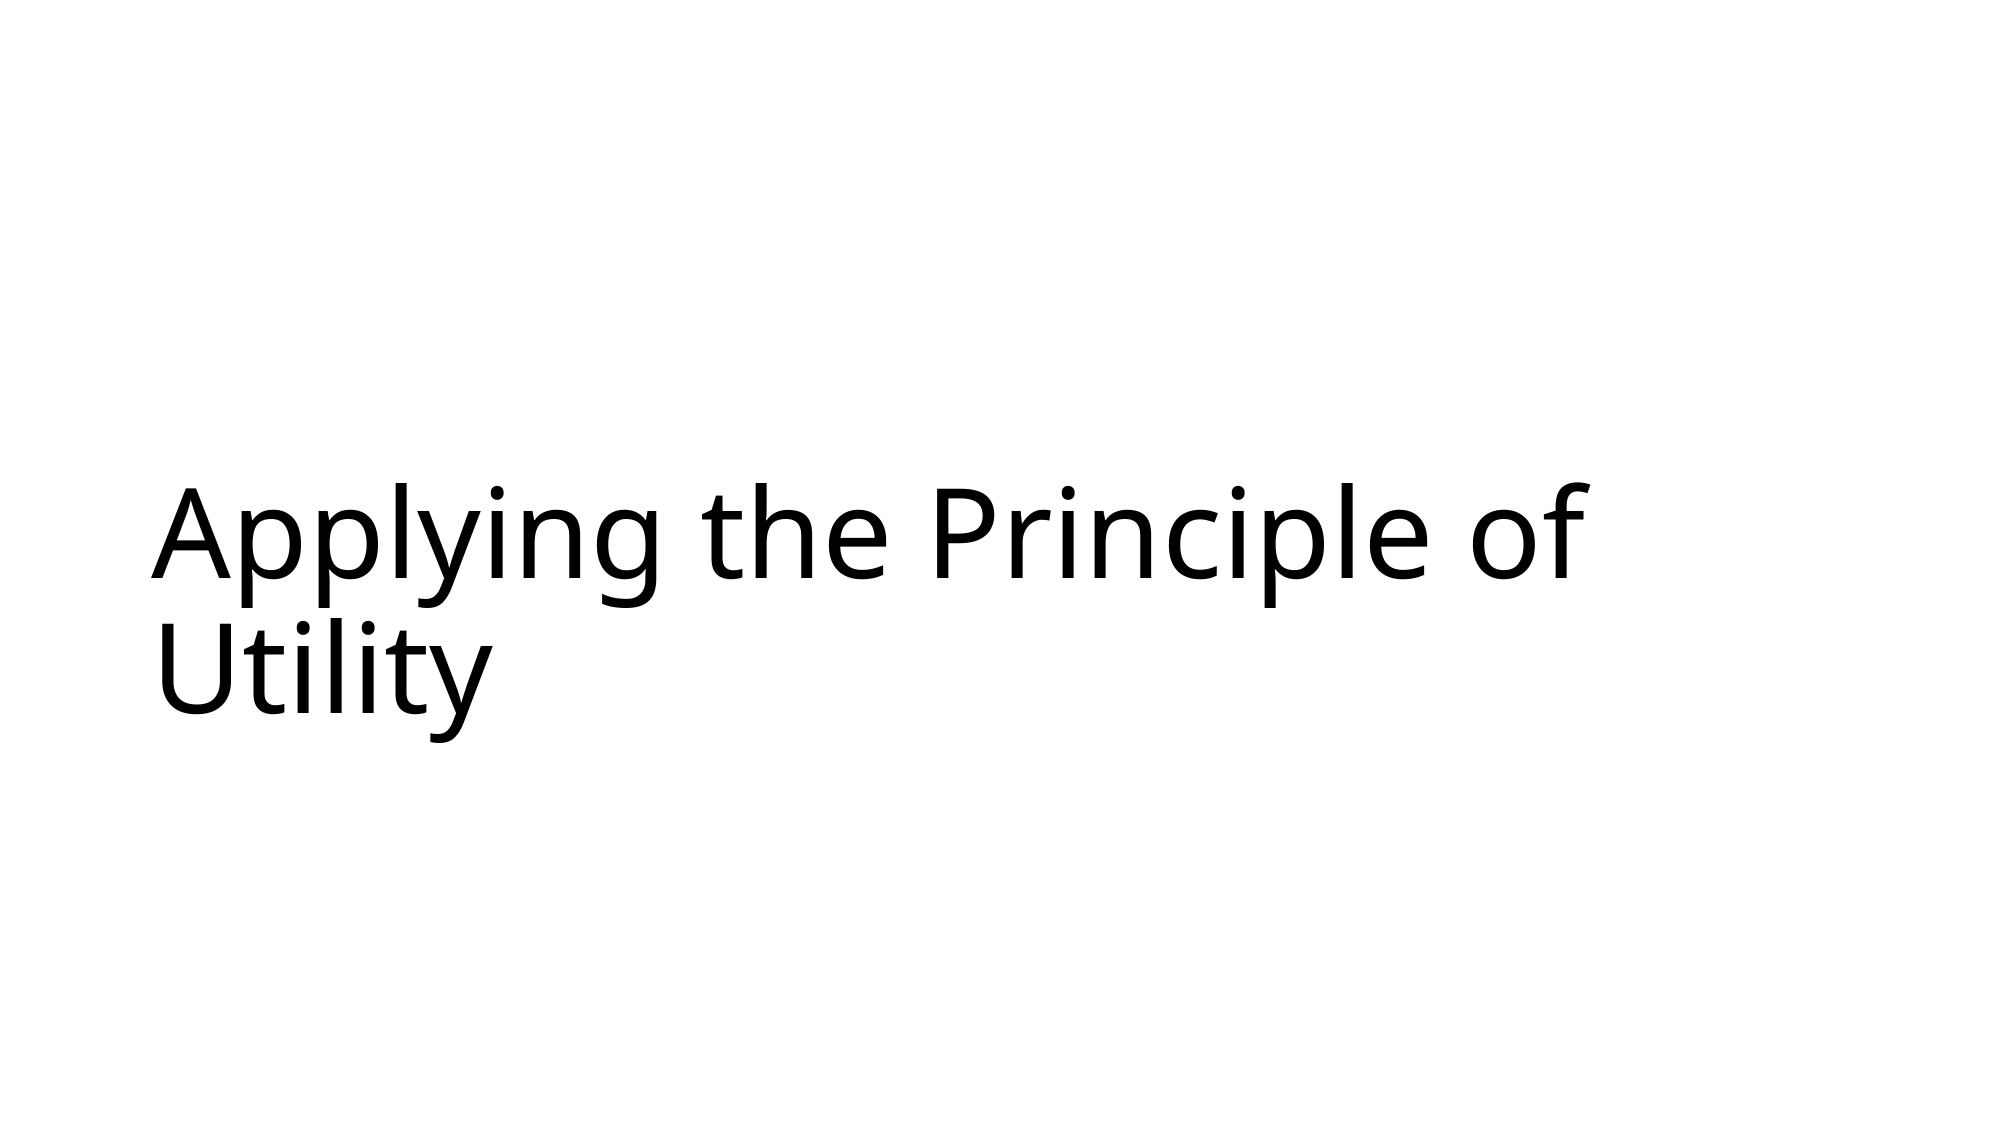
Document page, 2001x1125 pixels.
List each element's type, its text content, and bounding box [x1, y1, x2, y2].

title Applying the Principle of Utility [136, 280, 1862, 749]
